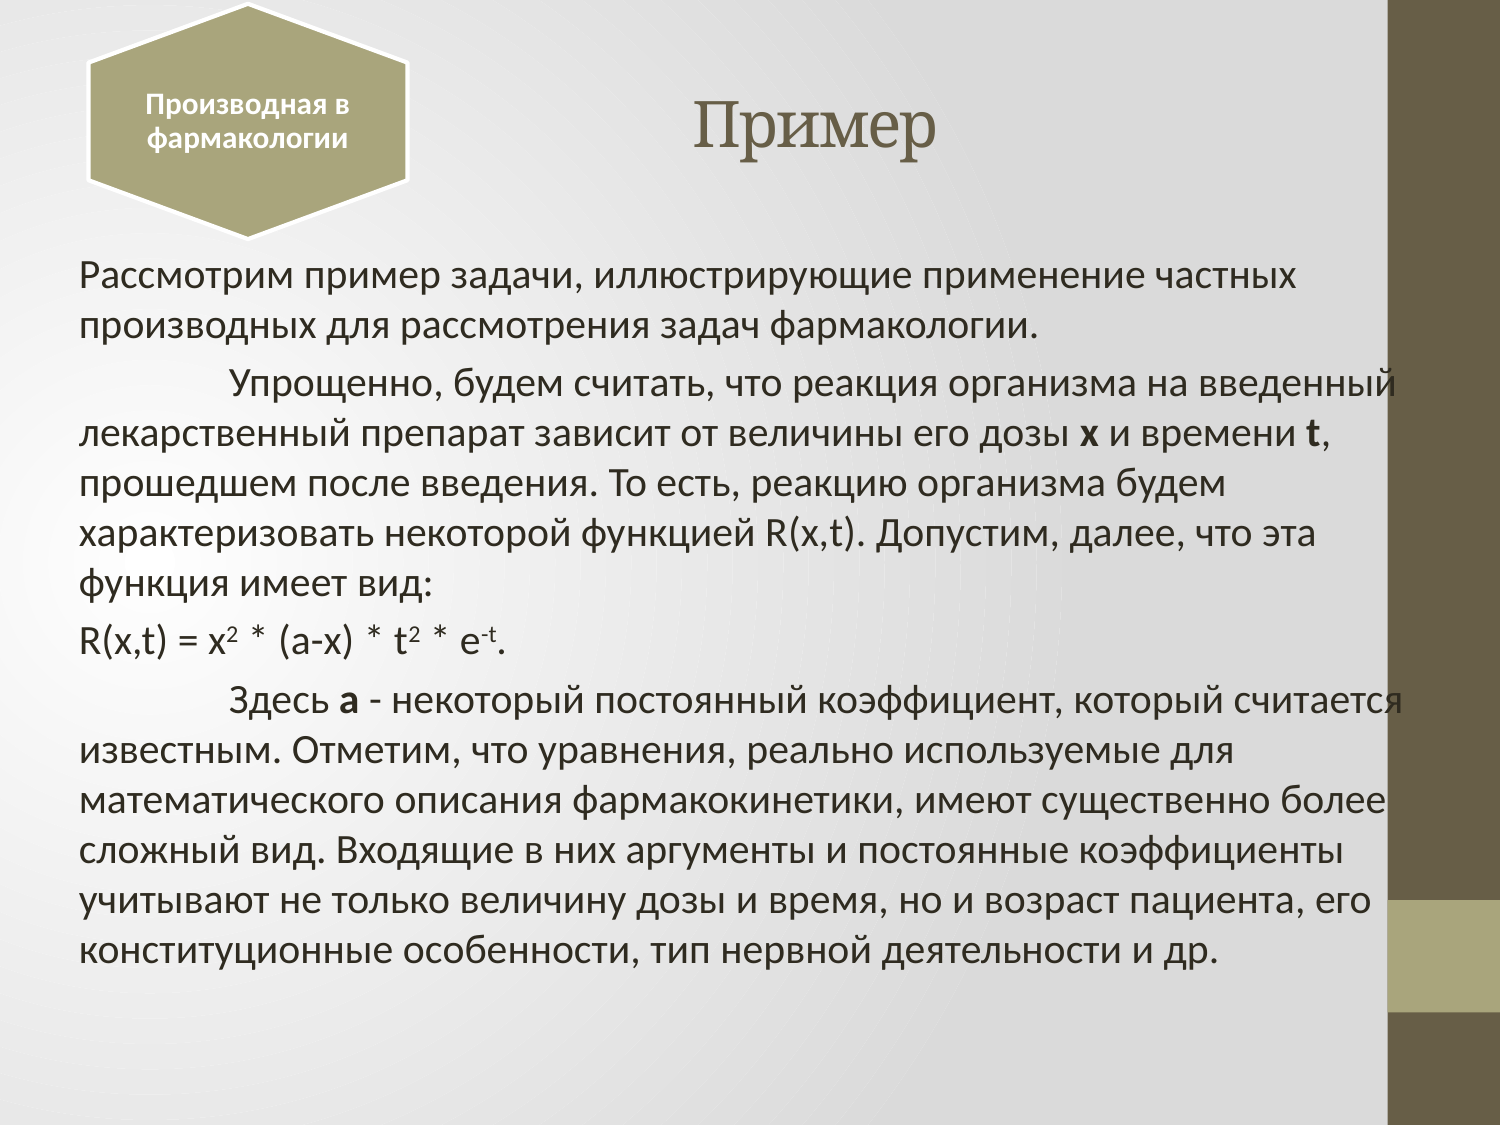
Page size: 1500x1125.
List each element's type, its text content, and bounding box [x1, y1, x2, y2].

title Пример [419, 75, 1490, 168]
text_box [87, 3, 408, 240]
list Рассмотрим пример задачи, иллюстрирующие применение частных производных для рассмотрения задач фармакологии. Упрощенно, будем считать, что реакция организма на введенный лекарственный препарат зависит от величины его дозы х и времени t, прошедшем после введения. То есть, реакцию организма будем характеризовать некоторой функцией R(x,t). Допустим, далее, что эта функция имеет вид: R(x,t) = x2 * (a-х) * t2 * e-t. Здесь a - некоторый постоянный коэффициент, который считается известным. Отметим, что уравнения, реально используемые для математического описания фармакокинетики, имеют существенно более сложный вид. Входящие в них аргументы и постоянные коэффициенты учитывают не только величину дозы и время, но и возраст пациента, его конституционные особенности, тип нервной деятельности и др. [41, 239, 1471, 1083]
